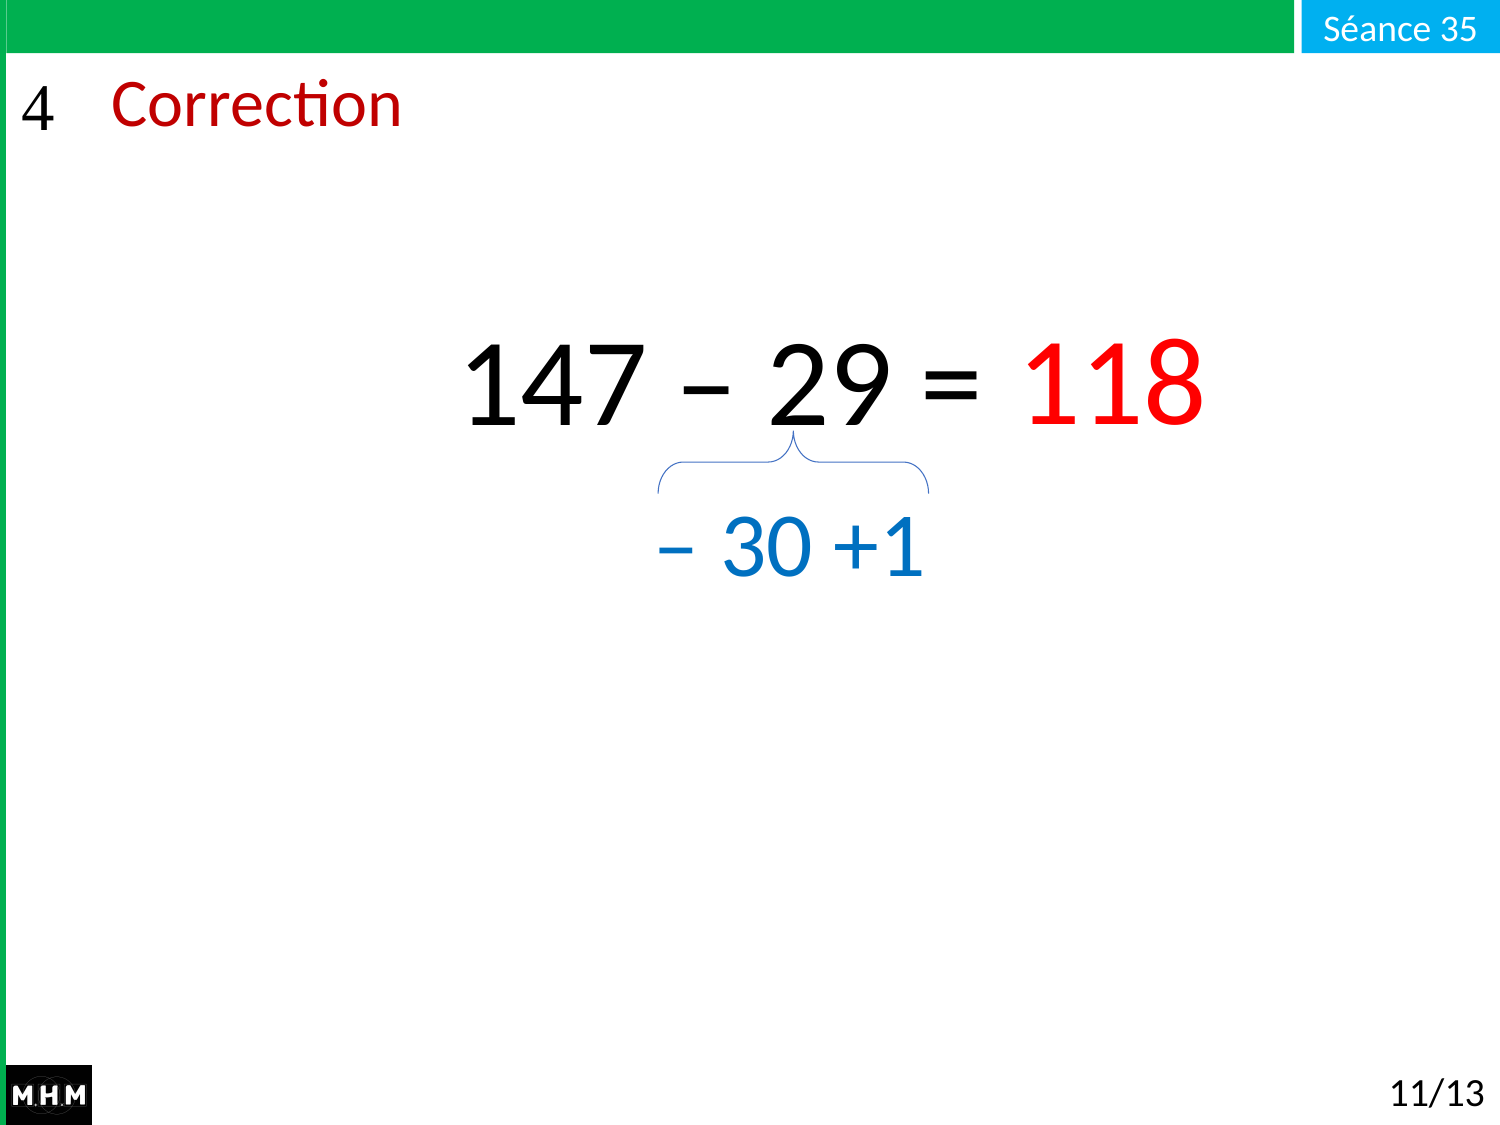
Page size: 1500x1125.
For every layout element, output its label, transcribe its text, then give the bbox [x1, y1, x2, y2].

title Correction [96, 60, 1391, 150]
text_box – 30 +1 [638, 476, 1439, 602]
picture [6, 1065, 92, 1125]
text_box [657, 430, 930, 494]
text_box 147 – 29 = [442, 292, 1243, 458]
list 11/13 [1373, 1064, 1500, 1125]
text_box 118 [982, 291, 1243, 457]
